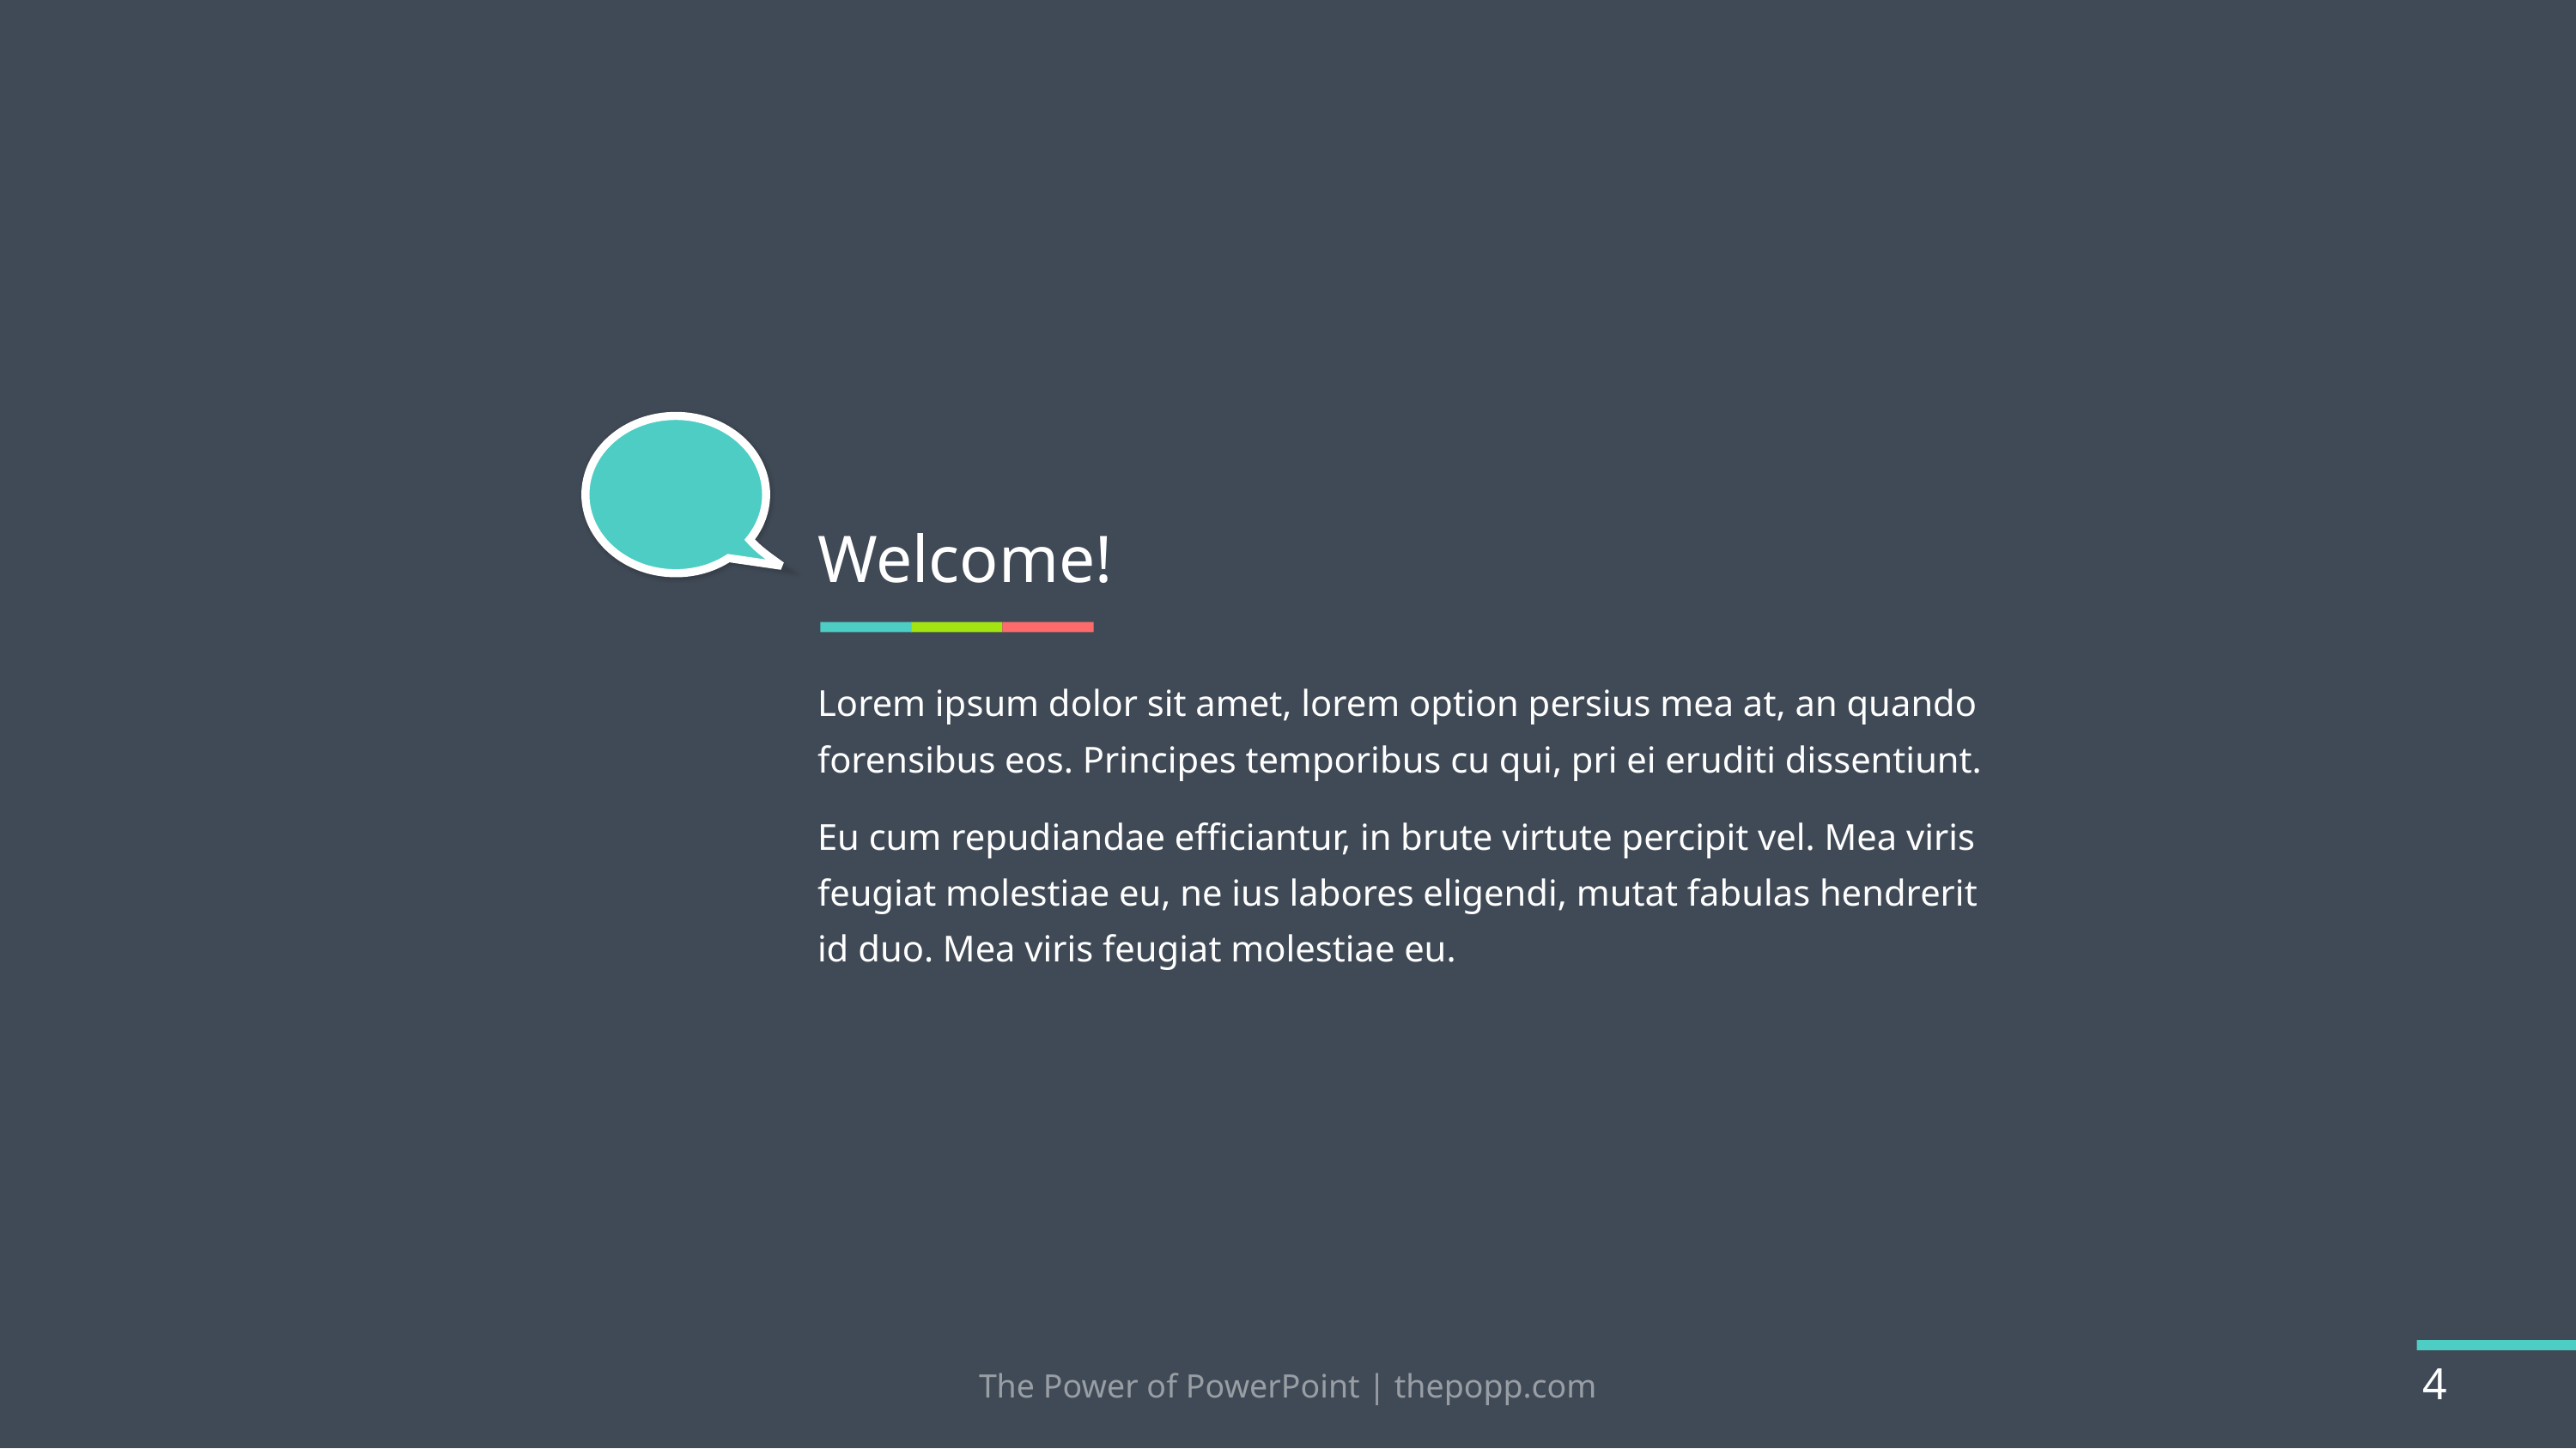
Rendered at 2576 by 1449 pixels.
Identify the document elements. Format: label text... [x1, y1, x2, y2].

footer The Power of PowerPoint | thepopp.com [853, 1349, 1723, 1427]
list Welcome! [805, 504, 2008, 609]
list Lorem ipsum dolor sit amet, lorem option persius mea at, an quando forensibus eos. Principes temporibus cu qui, pri ei eruditi dissentiunt. Eu cum repudiandae efficiantur, in brute virtute percipit vel. Mea viris feugiat molestiae eu, ne ius labores eligendi, mutat fabulas hendrerit id duo. Mea viris feugiat molestiae eu. [805, 661, 2008, 995]
slide_number 4 [2409, 1351, 2576, 1421]
